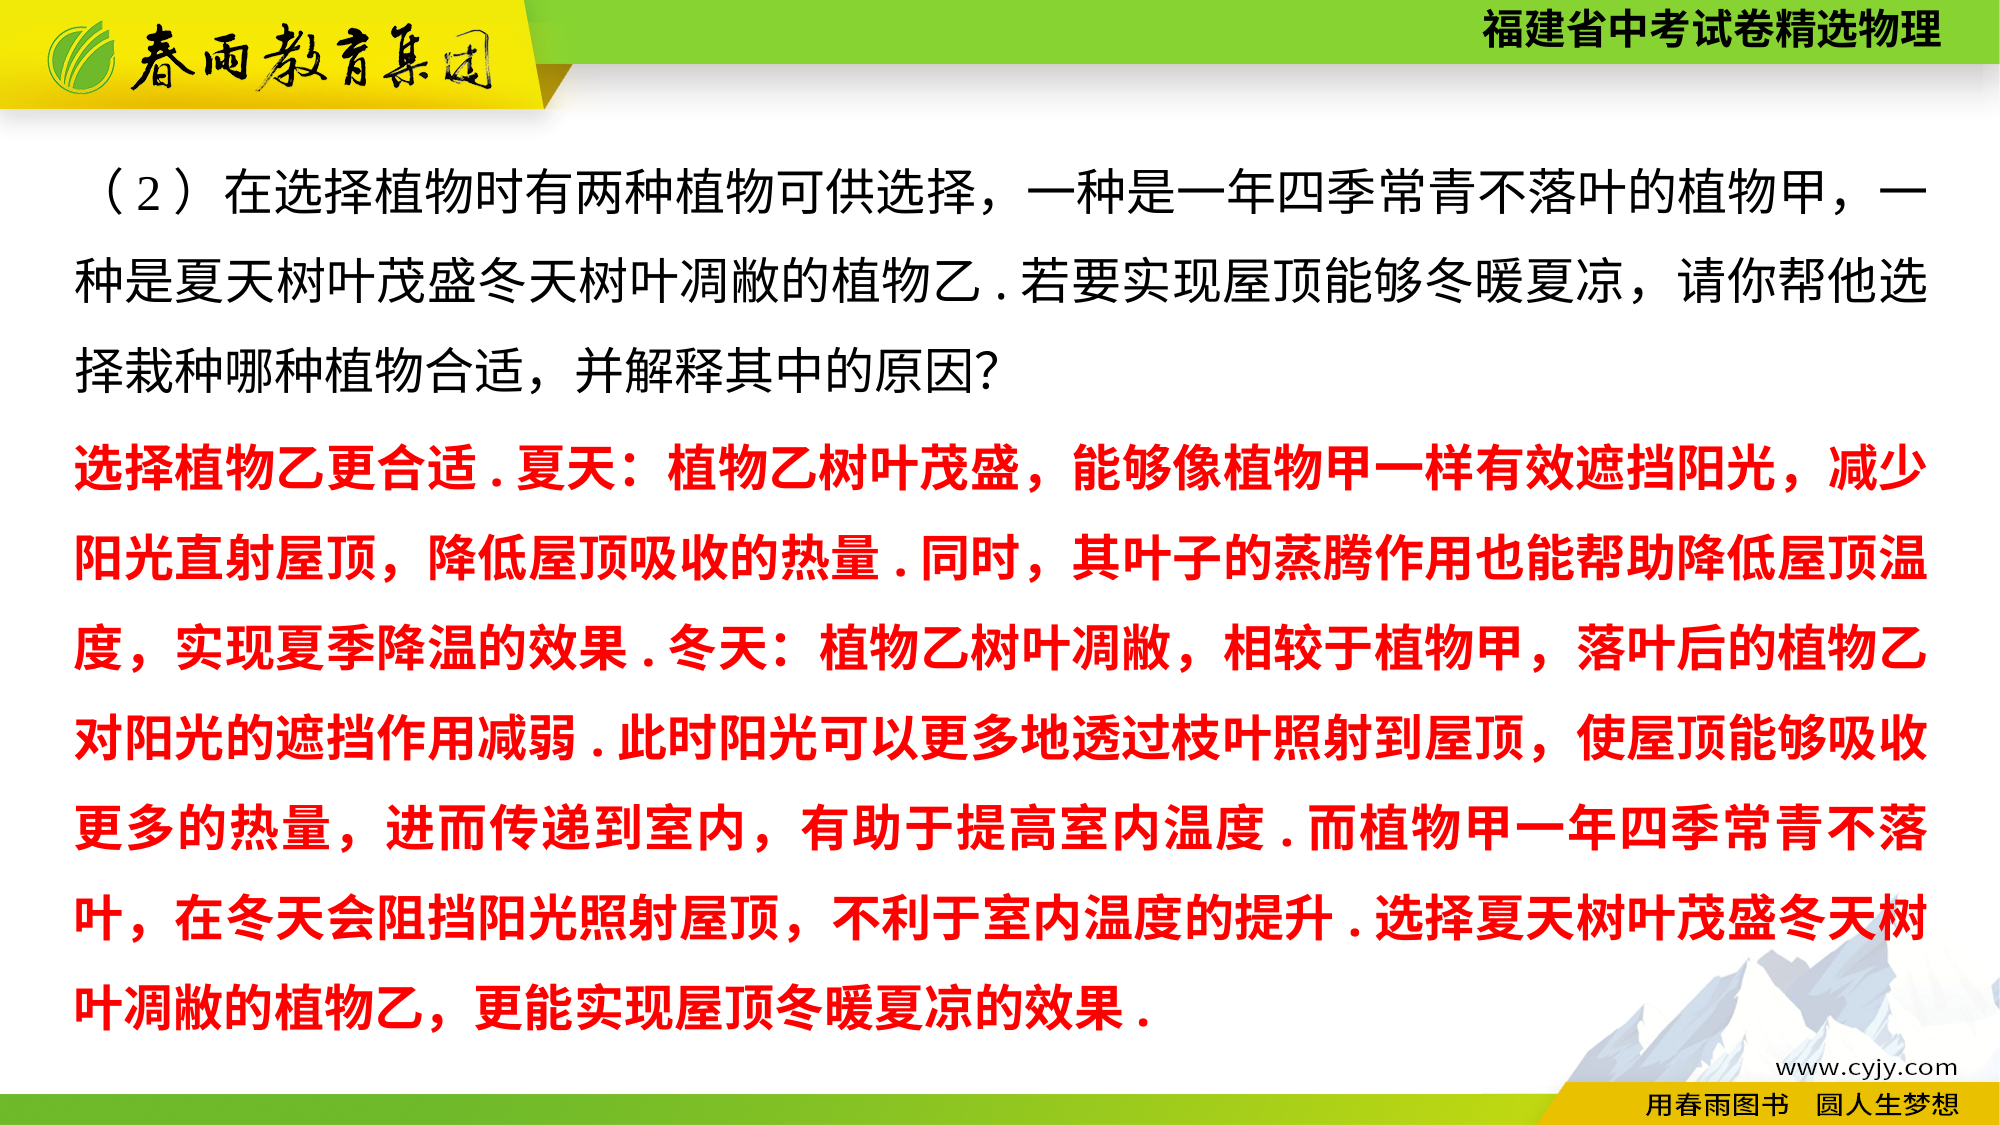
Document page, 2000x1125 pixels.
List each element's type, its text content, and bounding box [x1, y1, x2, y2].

list （2）在选择植物时有两种植物可供选择，一种是一年四季常青不落叶的植物甲，一种是夏天树叶茂盛冬天树叶凋敝的植物乙.若要实现屋顶能够冬暖夏凉，请你帮他选择栽种哪种植物合适，并解释其中的原因？ [59, 122, 1944, 398]
picture [0, 0, 2000, 1125]
text_box 选择植物乙更合适.夏天：植物乙树叶茂盛，能够像植物甲一样有效遮挡阳光，减少阳光直射屋顶，降低屋顶吸收的热量.同时，其叶子的蒸腾作用也能帮助降低屋顶温度，实现夏季降温的效果.冬天：植物乙树叶凋敝，相较于植物甲，落叶后的植物乙对阳光的遮挡作用减弱.此时阳光可以更多地透过枝叶照射到屋顶，使屋顶能够吸收更多的热量，进而传递到室内，有助于提高室内温度.而植物甲一年四季常青不落叶，在冬天会阻挡阳光照射屋顶，不利于室内温度的提升.选择夏天树叶茂盛冬天树叶凋敝的植物乙，更能实现屋顶冬暖夏凉的效果. [59, 398, 1944, 1044]
